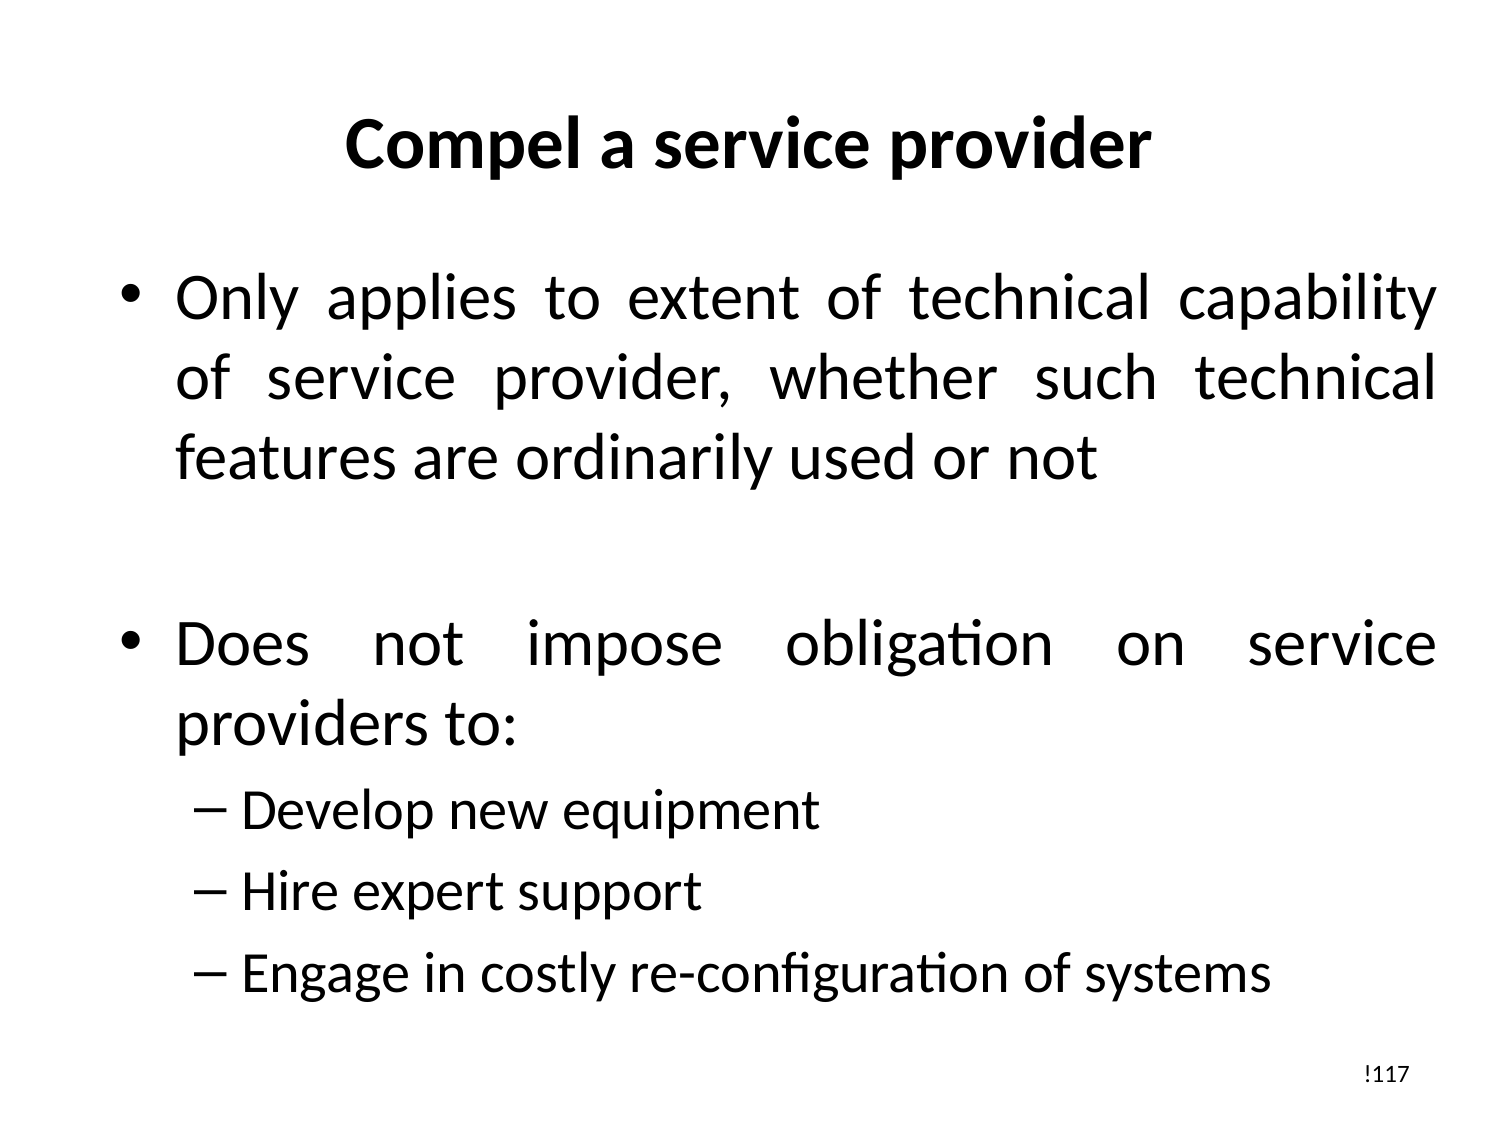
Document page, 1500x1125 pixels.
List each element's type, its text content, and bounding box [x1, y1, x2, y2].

slide_number !117 [1074, 1042, 1425, 1103]
list Only applies to extent of technical capability of service provider, whether such technical features are ordinarily used or not Does not impose obligation on service providers to: Develop new equipment Hire expert support Engage in costly re-configuration of systems [103, 244, 1455, 988]
title Compel a service provider [74, 44, 1426, 233]
